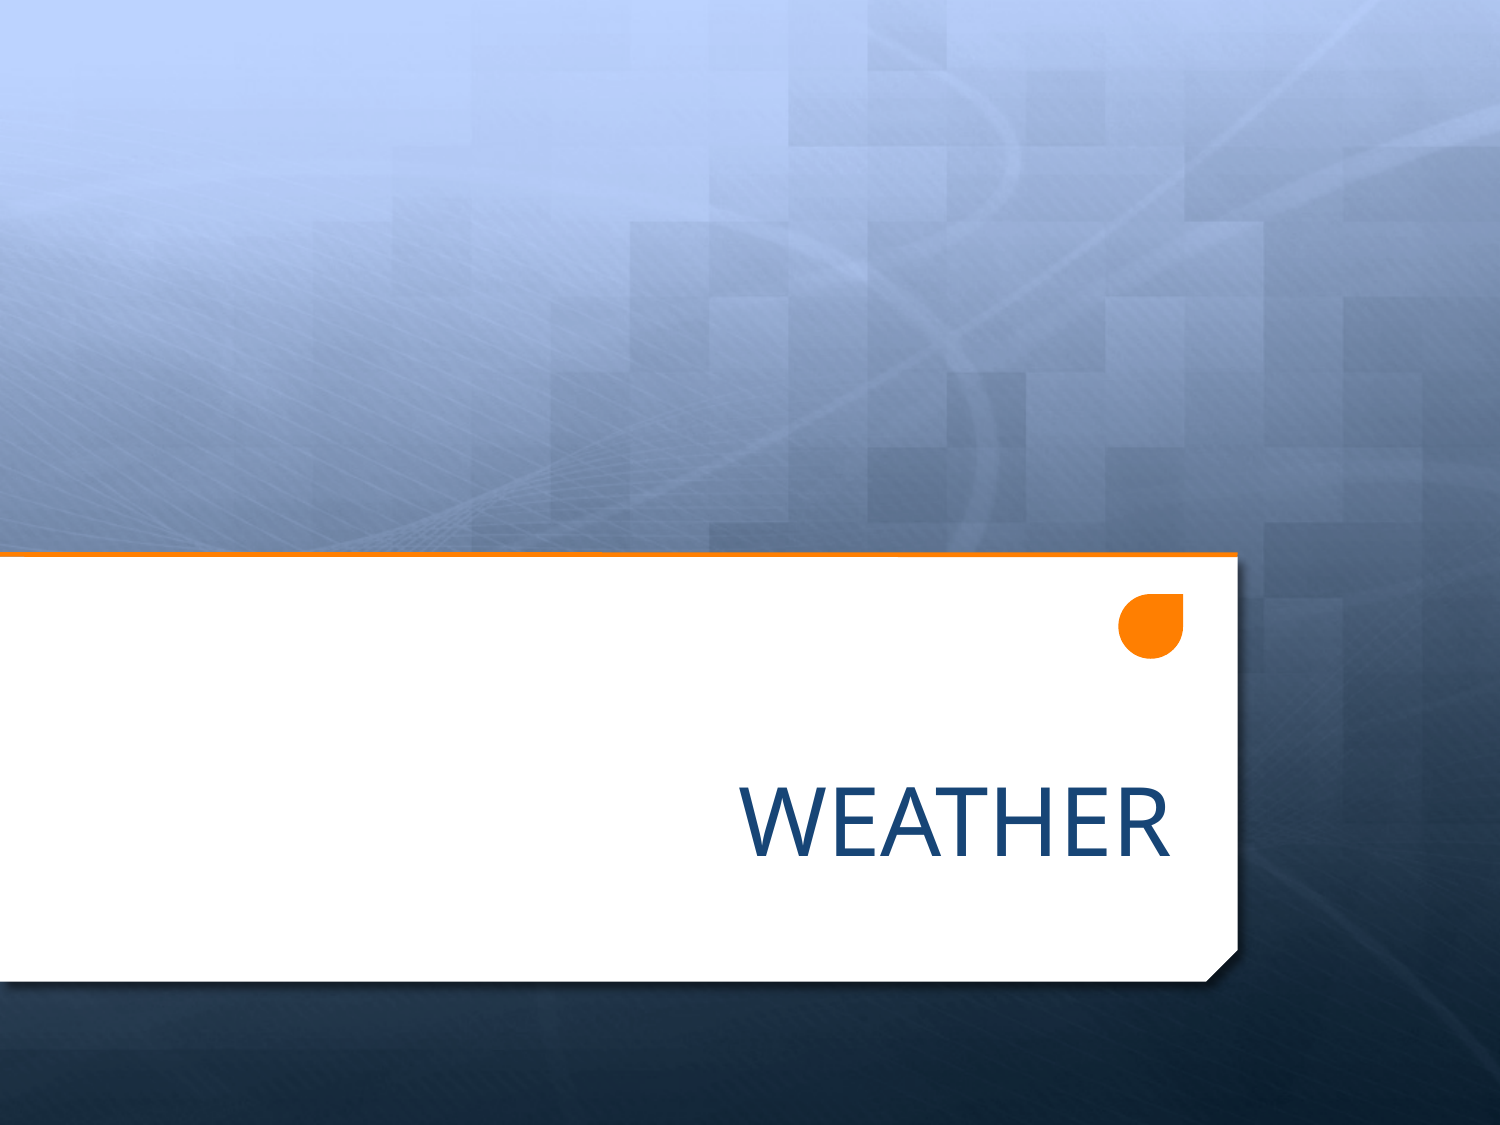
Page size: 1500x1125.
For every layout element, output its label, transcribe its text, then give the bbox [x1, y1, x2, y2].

title WEATHER [225, 641, 1188, 883]
